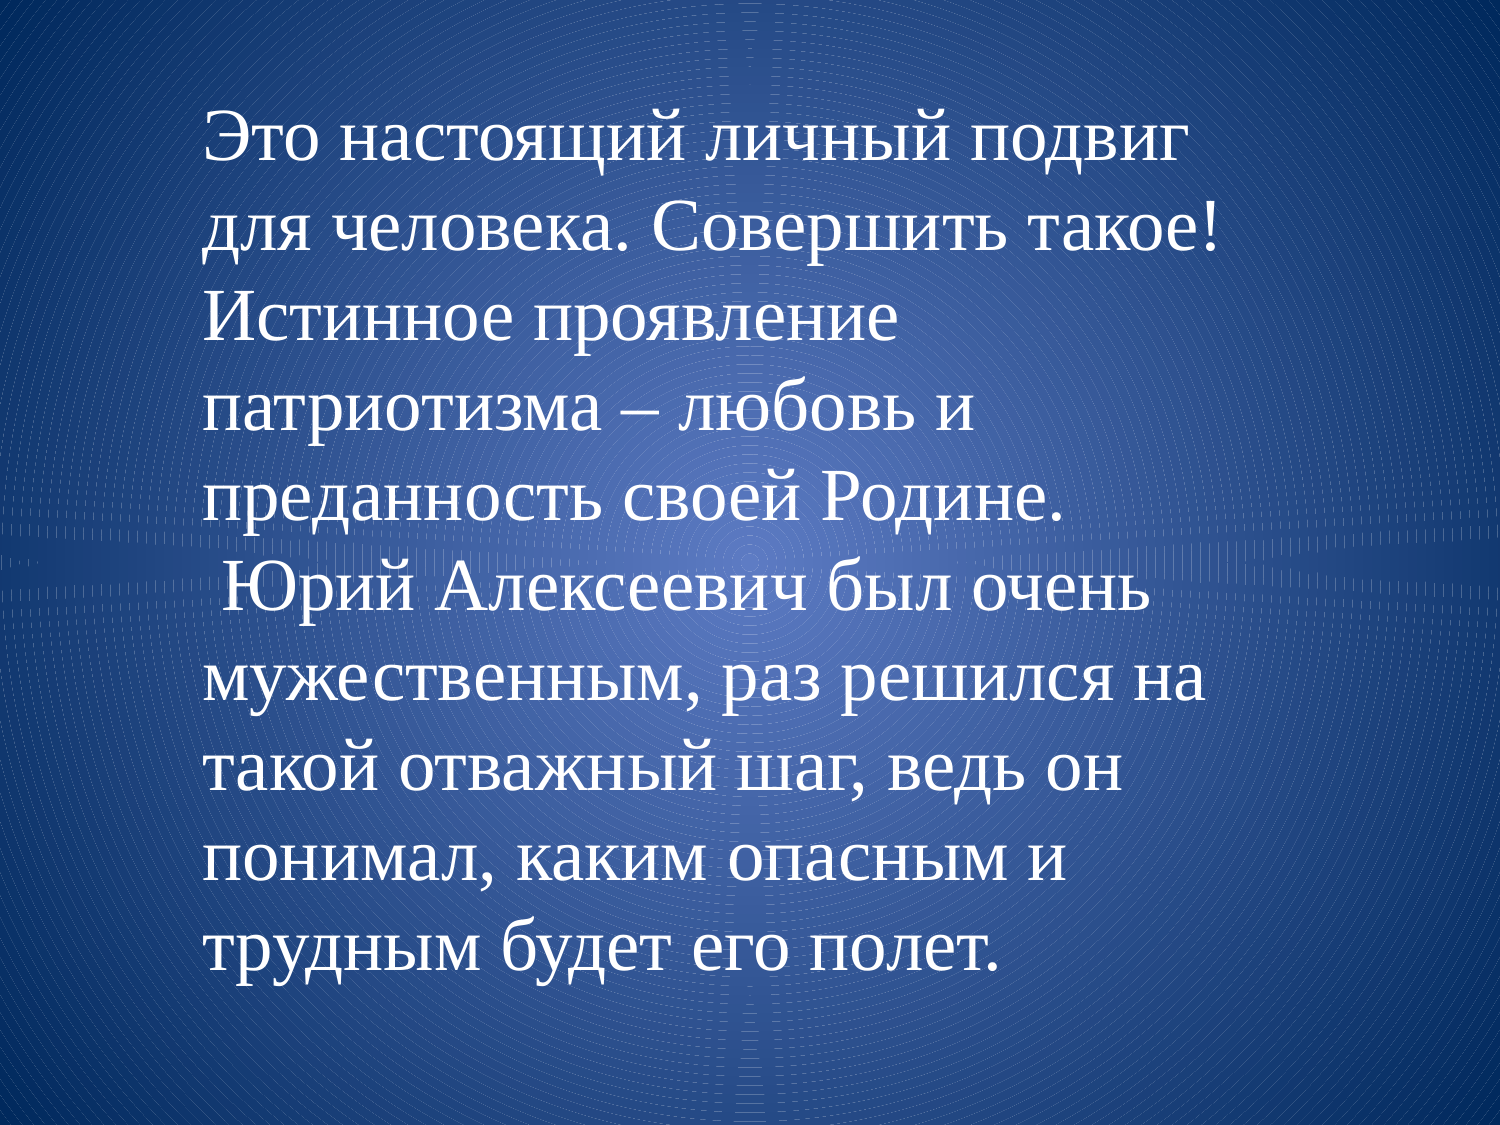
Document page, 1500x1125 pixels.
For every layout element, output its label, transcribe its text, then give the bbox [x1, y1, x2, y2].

text_box Это настоящий личный подвиг для человека. Совершить такое! Истинное проявление патриотизма – любовь и преданность своей Родине. Юрий Алексеевич был очень мужественным, раз решился на такой отважный шаг, ведь он понимал, каким опасным и трудным будет его полет. [187, 77, 1266, 993]
